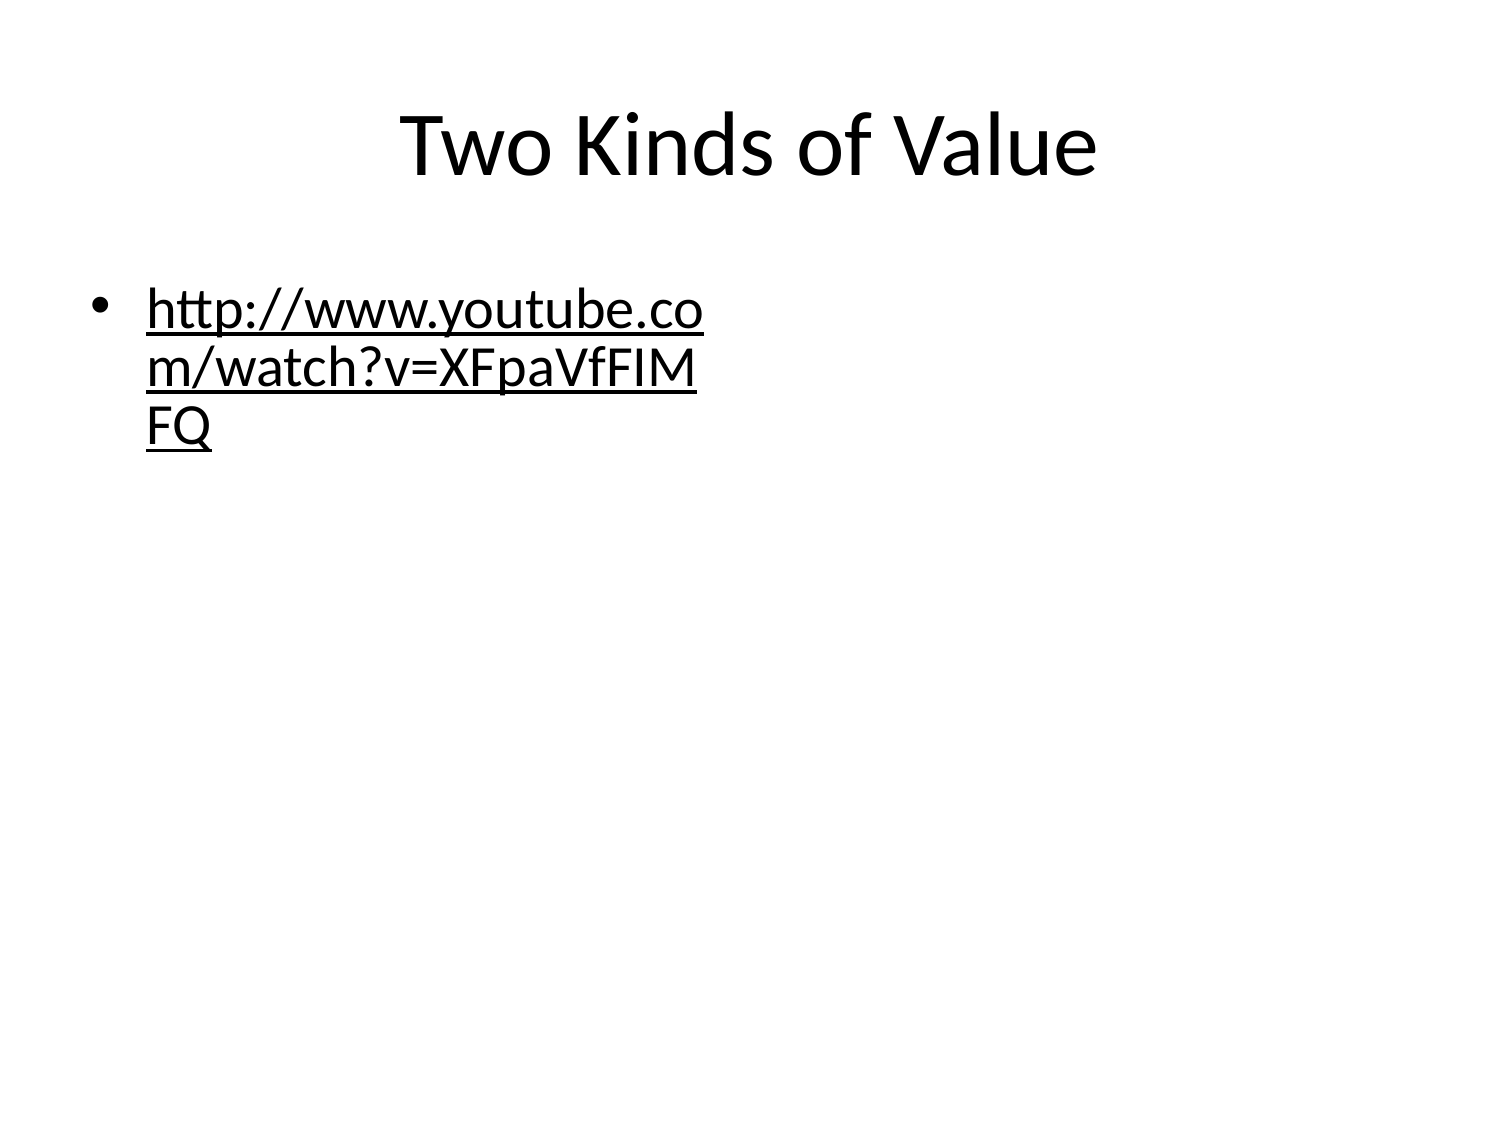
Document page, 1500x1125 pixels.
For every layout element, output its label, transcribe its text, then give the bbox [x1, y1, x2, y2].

title Two Kinds of Value [75, 45, 1425, 233]
list http://www.youtube.com/watch?v=XFpaVfFIMFQ [75, 262, 738, 1005]
